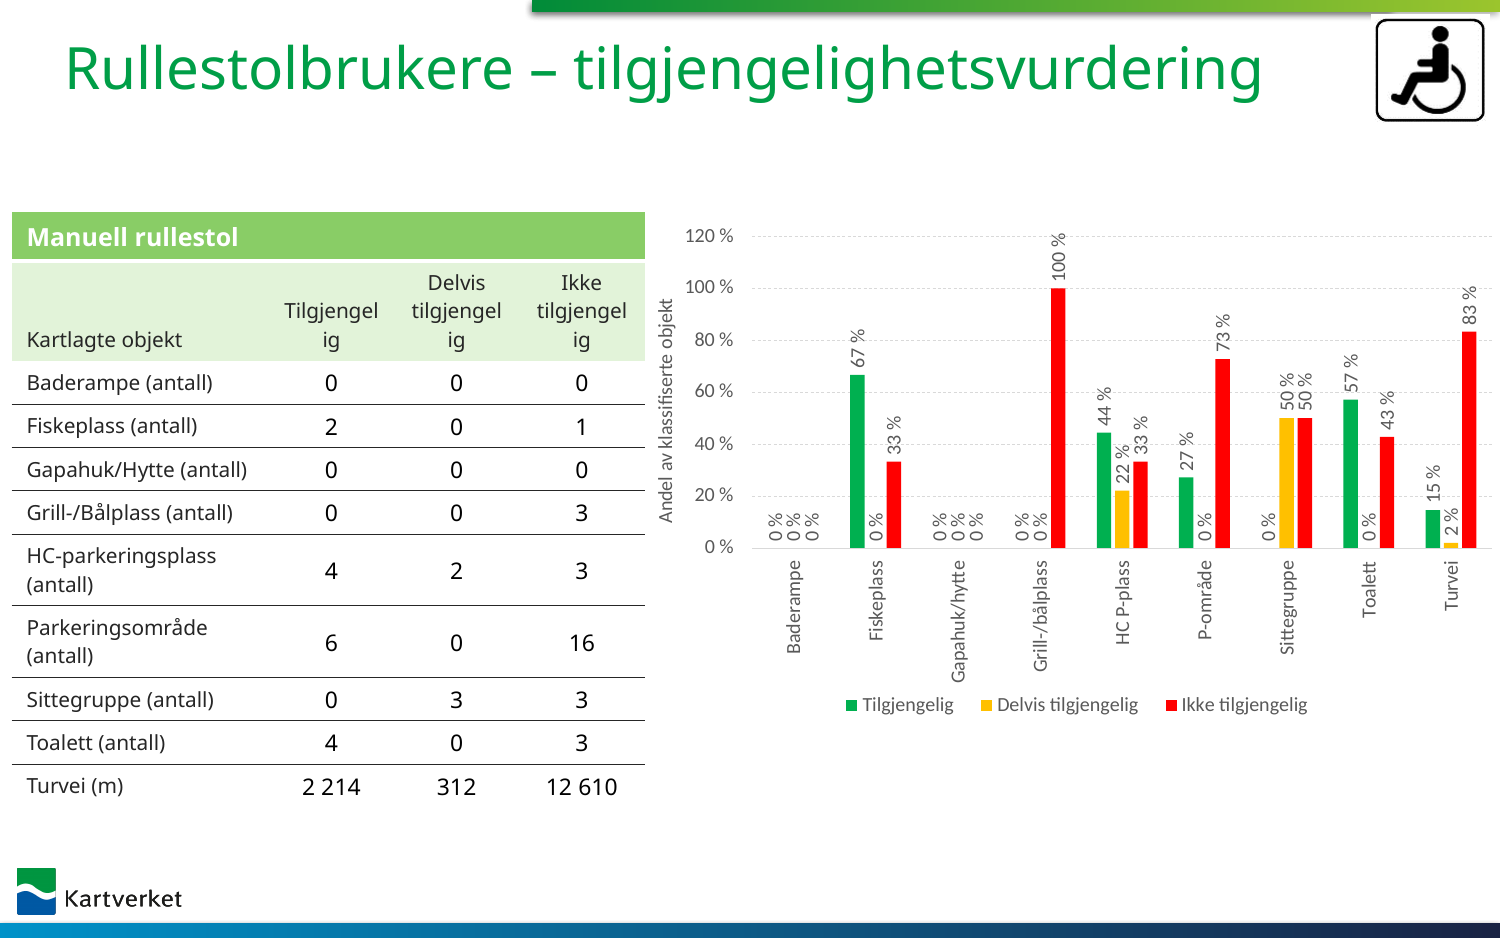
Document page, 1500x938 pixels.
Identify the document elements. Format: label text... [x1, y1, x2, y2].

table_cell 0 [394, 448, 519, 490]
table_cell 3 [519, 721, 645, 764]
table_cell Grill-/Bålplass (antall) [12, 491, 269, 534]
table_cell HC-parkeringsplass (antall) [12, 535, 269, 605]
table_cell 3 [394, 678, 519, 720]
table_cell Kartlagte objekt [12, 263, 269, 361]
table_cell Toalett (antall) [12, 721, 269, 764]
table_cell 0 [269, 678, 394, 720]
table_cell Ikke tilgjengelig [519, 263, 638, 361]
table_cell 2 [394, 535, 519, 605]
table_cell 312 [394, 765, 519, 807]
table_cell 16 [519, 606, 638, 677]
picture [643, 218, 1500, 728]
table_cell 0 [394, 405, 519, 447]
table_cell 0 [394, 721, 519, 764]
table_cell 3 [519, 491, 638, 534]
table_cell Baderampe (antall) [12, 361, 269, 404]
picture [1371, 13, 1491, 127]
table_cell 0 [394, 606, 519, 677]
table_cell Gapahuk/Hytte (antall) [12, 448, 269, 490]
table_cell 2 [269, 405, 394, 447]
table_cell Tilgjengelig [269, 263, 394, 361]
table_cell 2 214 [269, 765, 394, 807]
table_cell 0 [269, 361, 394, 404]
table_cell 0 [269, 491, 394, 534]
table_cell 3 [519, 535, 638, 605]
table_cell Turvei (m) [12, 765, 269, 807]
table_cell Delvis tilgjengelig [394, 263, 519, 361]
table_cell 6 [269, 606, 394, 677]
table_header Manuell rullestol [12, 212, 645, 259]
table_cell 4 [269, 535, 394, 605]
table_cell 0 [394, 491, 519, 534]
table_cell 0 [394, 361, 519, 404]
table_cell 12 610 [519, 765, 645, 807]
table_cell 1 [519, 405, 638, 447]
table_cell 0 [519, 448, 638, 490]
table_cell Fiskeplass (antall) [12, 405, 269, 447]
text_box Rullestolbrukere – tilgjengelighetsvurdering [49, 12, 1372, 109]
table_cell 0 [519, 361, 638, 404]
table_cell 4 [269, 721, 394, 764]
table_cell Parkeringsområde (antall) [12, 606, 269, 677]
table_cell Sittegruppe (antall) [12, 678, 269, 720]
table_cell 0 [269, 448, 394, 490]
table_cell 3 [519, 678, 638, 720]
